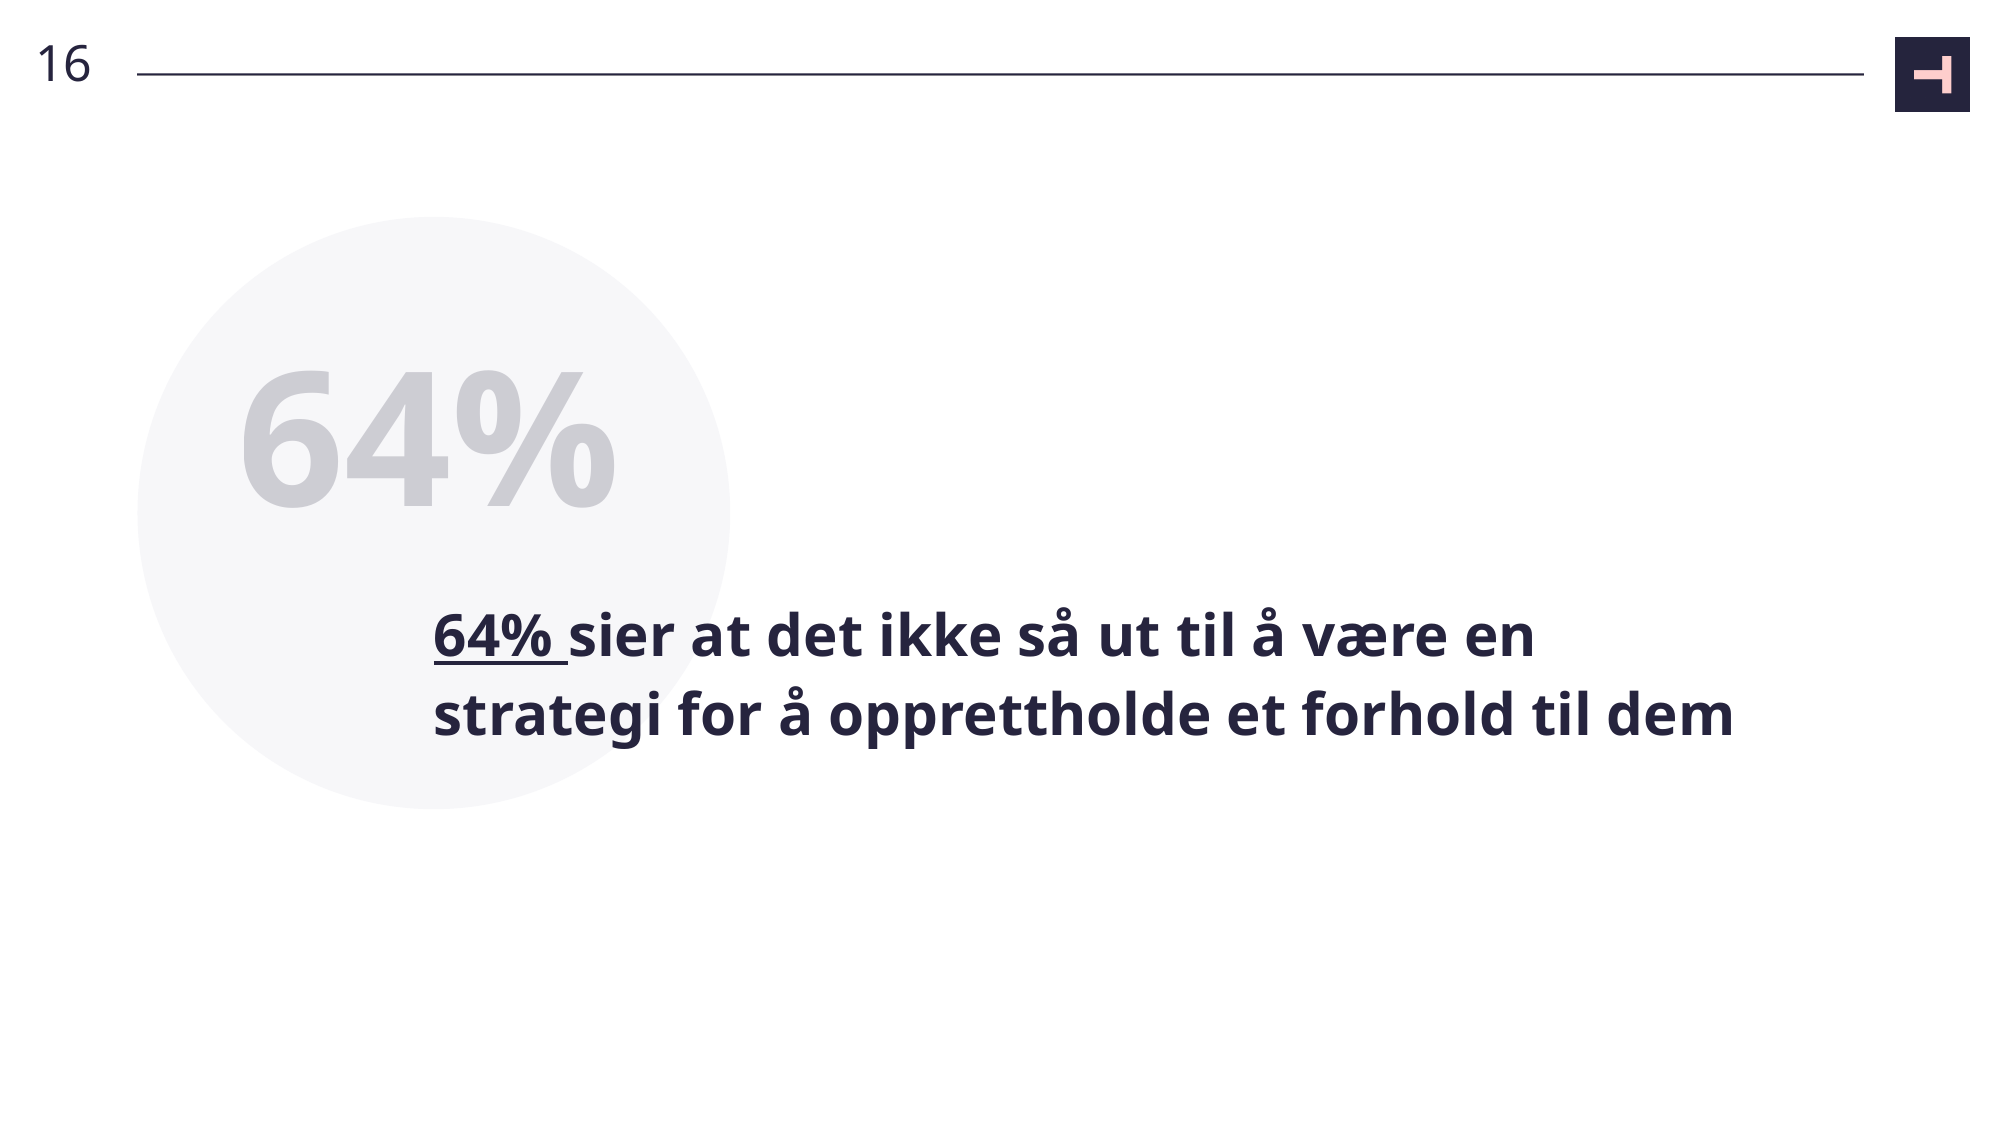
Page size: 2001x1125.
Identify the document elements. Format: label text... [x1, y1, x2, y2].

text_box 64% [222, 311, 636, 552]
title 64% sier at det ikke så ut til å være en strategi for å opprettholde et forhold til dem [433, 525, 1765, 820]
slide_number 16 [35, 35, 138, 96]
picture [1895, 37, 1970, 112]
text_box [136, 215, 732, 811]
